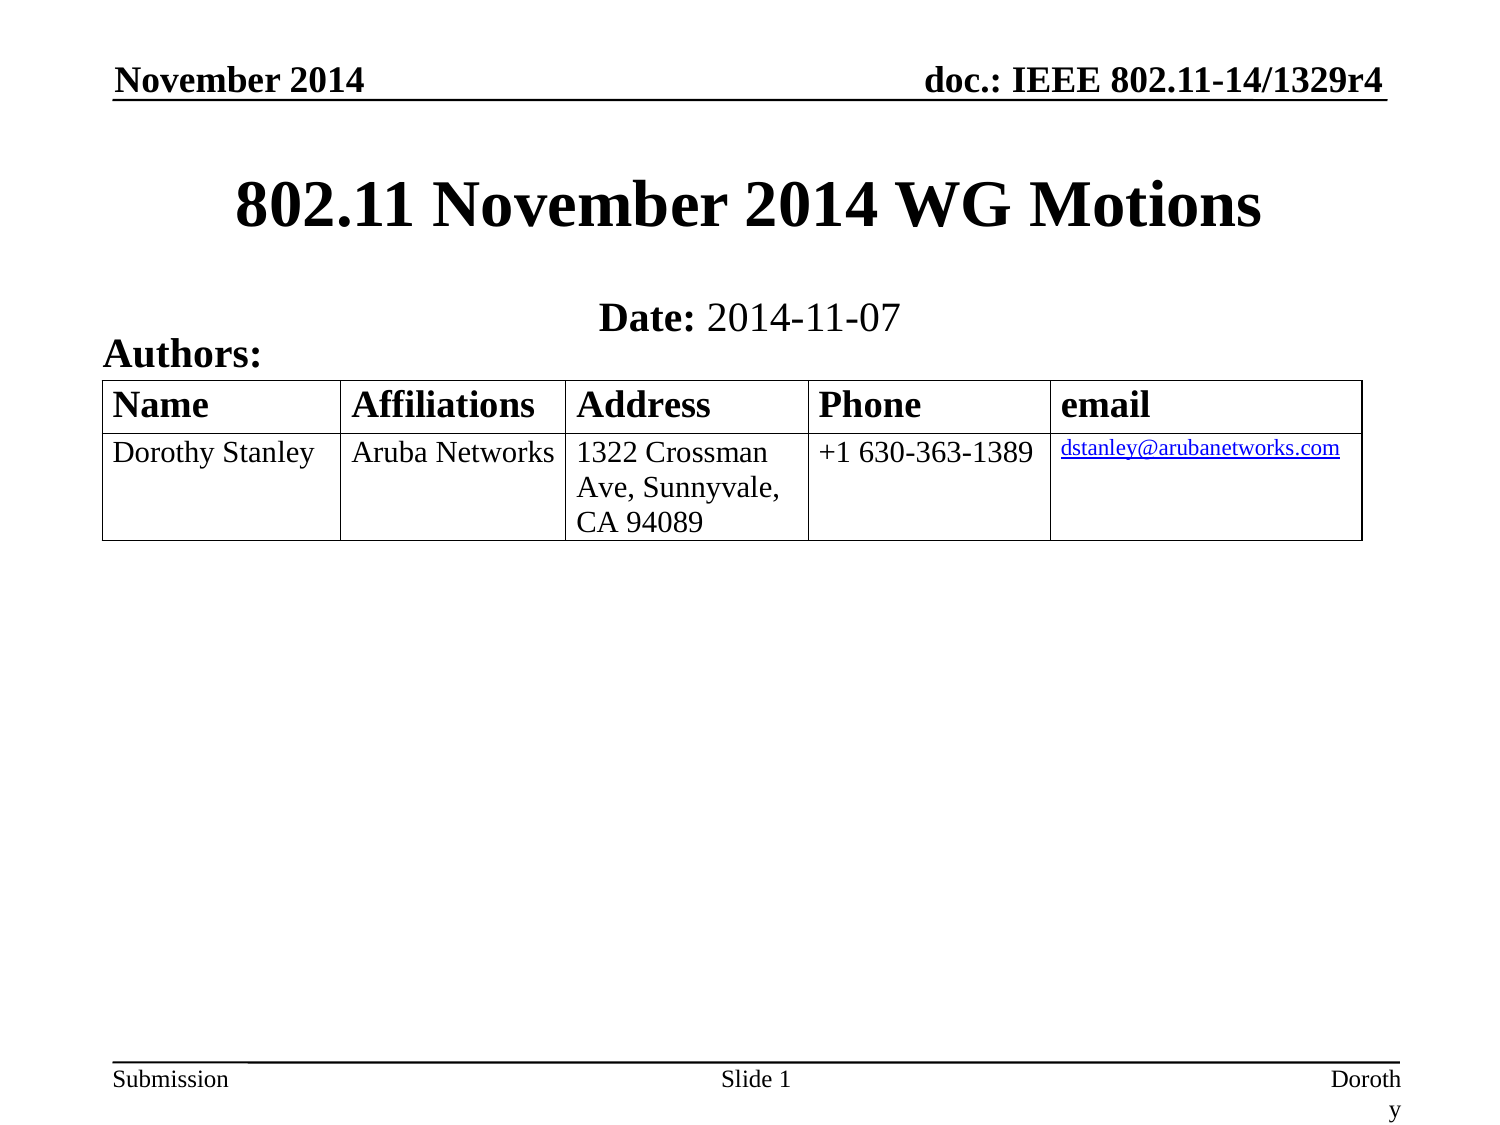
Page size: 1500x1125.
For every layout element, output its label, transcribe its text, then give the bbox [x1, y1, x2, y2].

slide_number Slide 1 [712, 1061, 800, 1093]
title 802.11 November 2014 WG Motions [112, 112, 1388, 287]
text_box Authors: [87, 318, 325, 379]
footer Dorothy Stanley, Aruba Networks [1324, 1061, 1402, 1093]
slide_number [114, 54, 374, 101]
list Date: 2014-11-07 [112, 287, 1388, 350]
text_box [87, 380, 1382, 806]
